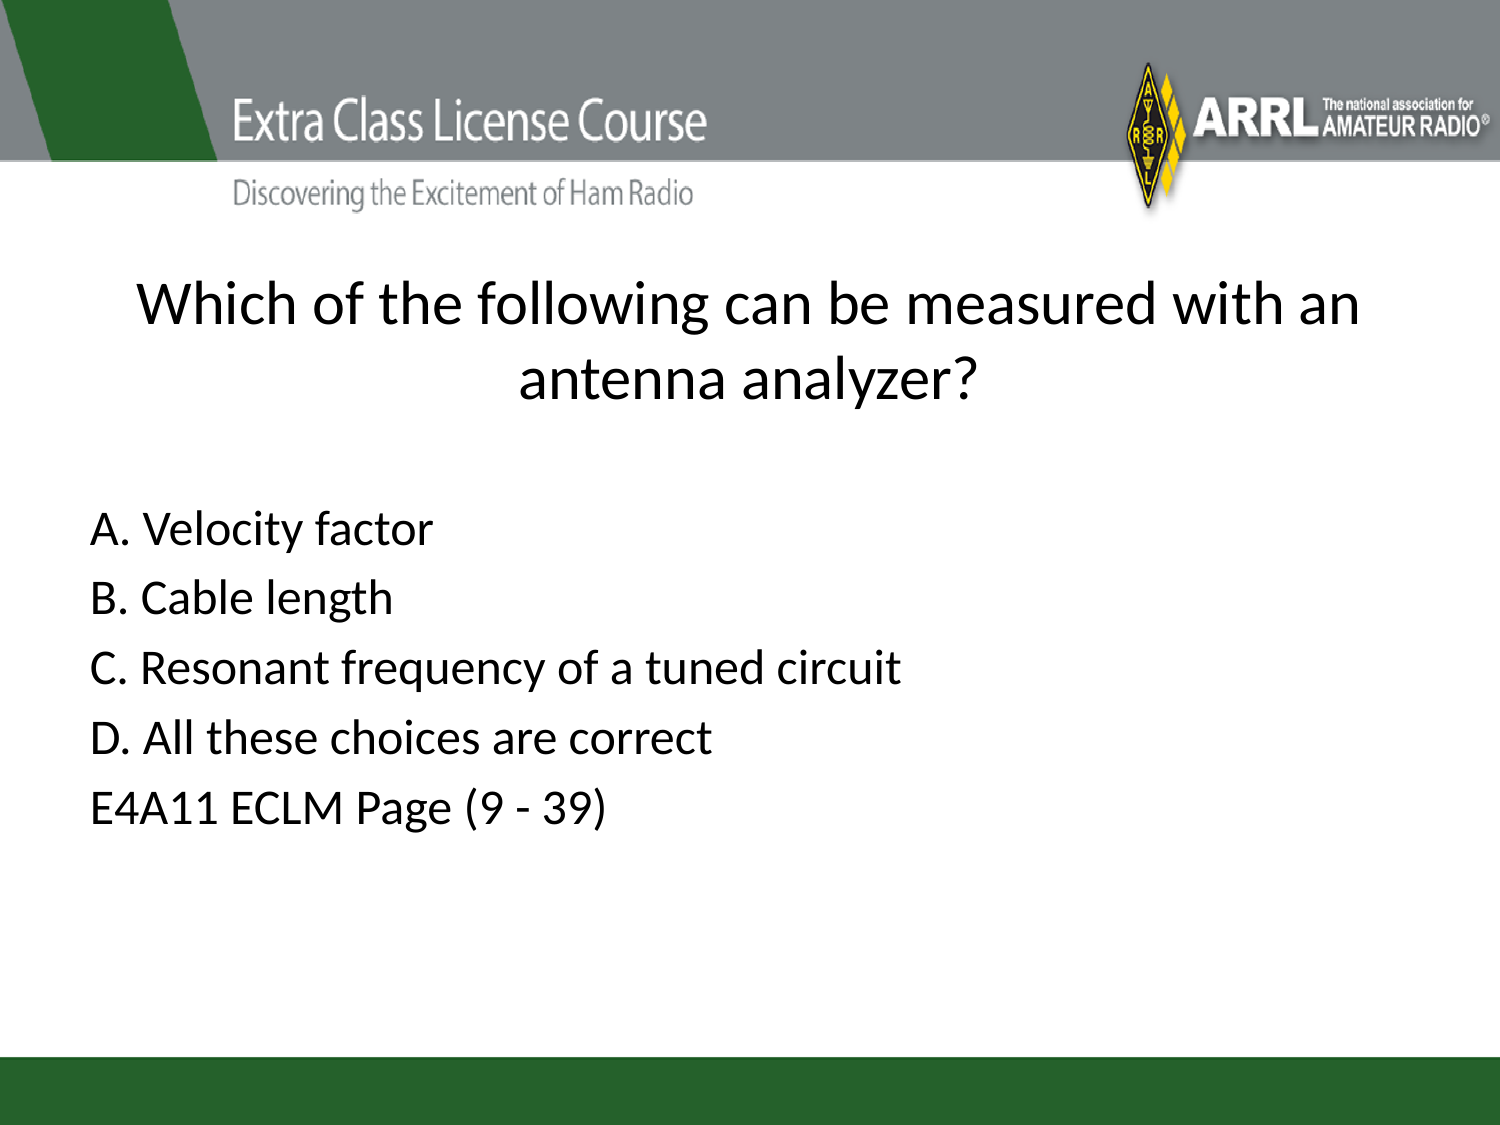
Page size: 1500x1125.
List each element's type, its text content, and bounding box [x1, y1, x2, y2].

picture [0, 0, 1500, 1125]
title Which of the following can be measured with an antenna analyzer? [75, 254, 1425, 435]
list A. Velocity factor B. Cable length C. Resonant frequency of a tuned circuit D. All these choices are correct E4A11 ECLM Page (9 - 39) [75, 487, 1425, 1005]
